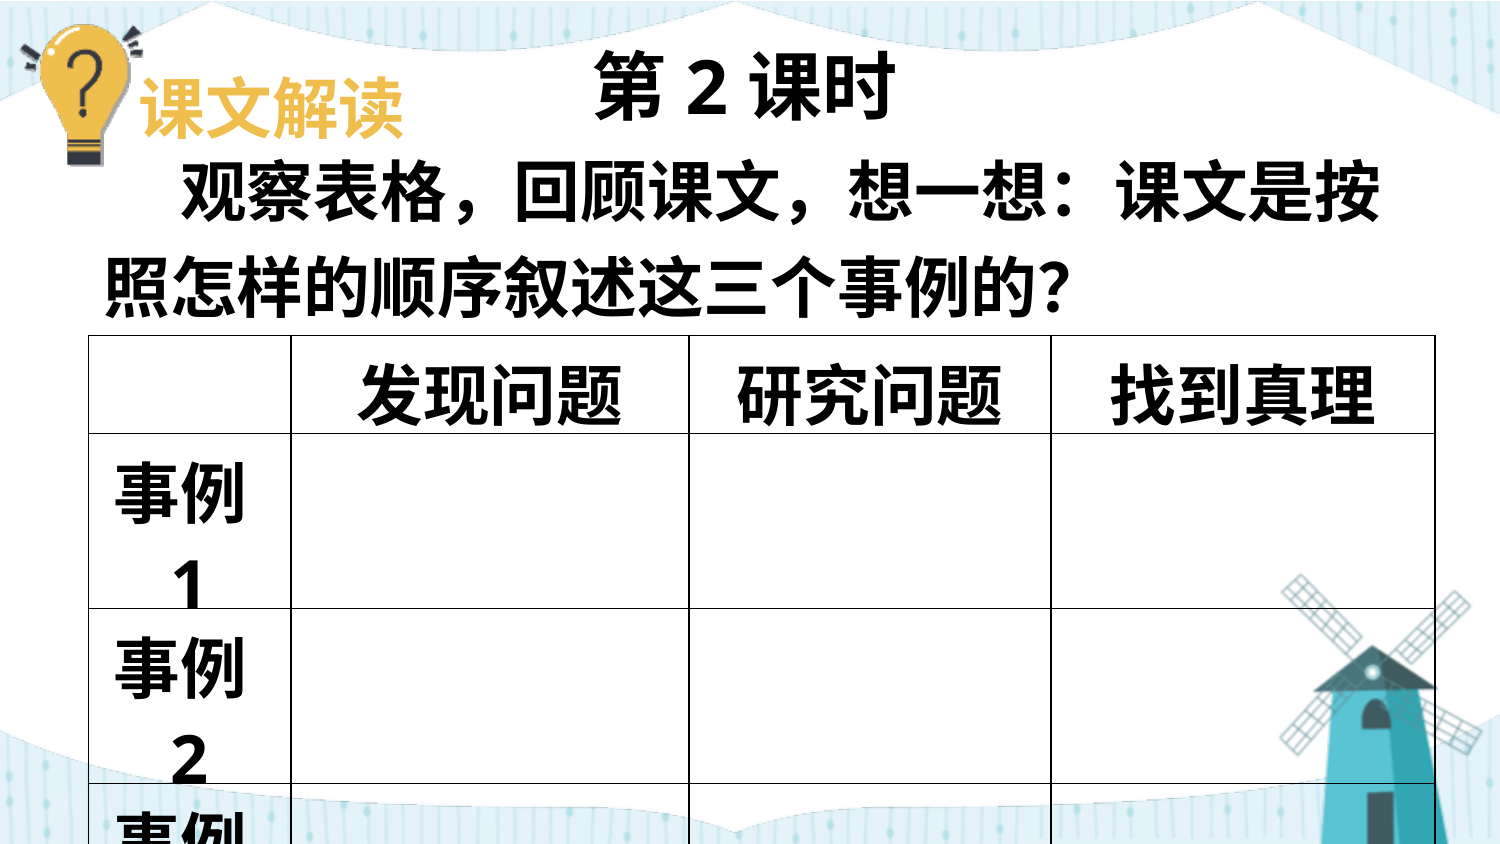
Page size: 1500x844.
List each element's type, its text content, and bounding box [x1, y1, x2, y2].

table_header [89, 336, 290, 433]
text_box 第2课时 [572, 31, 916, 126]
table_header 发现问题 [292, 336, 688, 433]
picture [0, 0, 1500, 844]
text_box 课文解读 [123, 43, 431, 126]
table_cell [690, 784, 1050, 844]
table_header 研究问题 [690, 336, 1050, 433]
table_cell [292, 434, 688, 608]
table_cell [292, 609, 688, 783]
table_header 找到真理 [1052, 336, 1434, 433]
table_cell [690, 609, 1050, 783]
table_cell [1052, 609, 1434, 783]
table_cell 事例2 [89, 609, 290, 783]
table_cell 事例1 [89, 434, 290, 608]
table_cell [1052, 434, 1434, 608]
table_cell [690, 434, 1050, 608]
table_cell [292, 784, 688, 844]
text_box 观察表格，回顾课文，想一想：课文是按照怎样的顺序叙述这三个事例的？ [88, 126, 1400, 334]
table_cell [1052, 784, 1434, 844]
table_cell 事例3 [89, 784, 290, 844]
